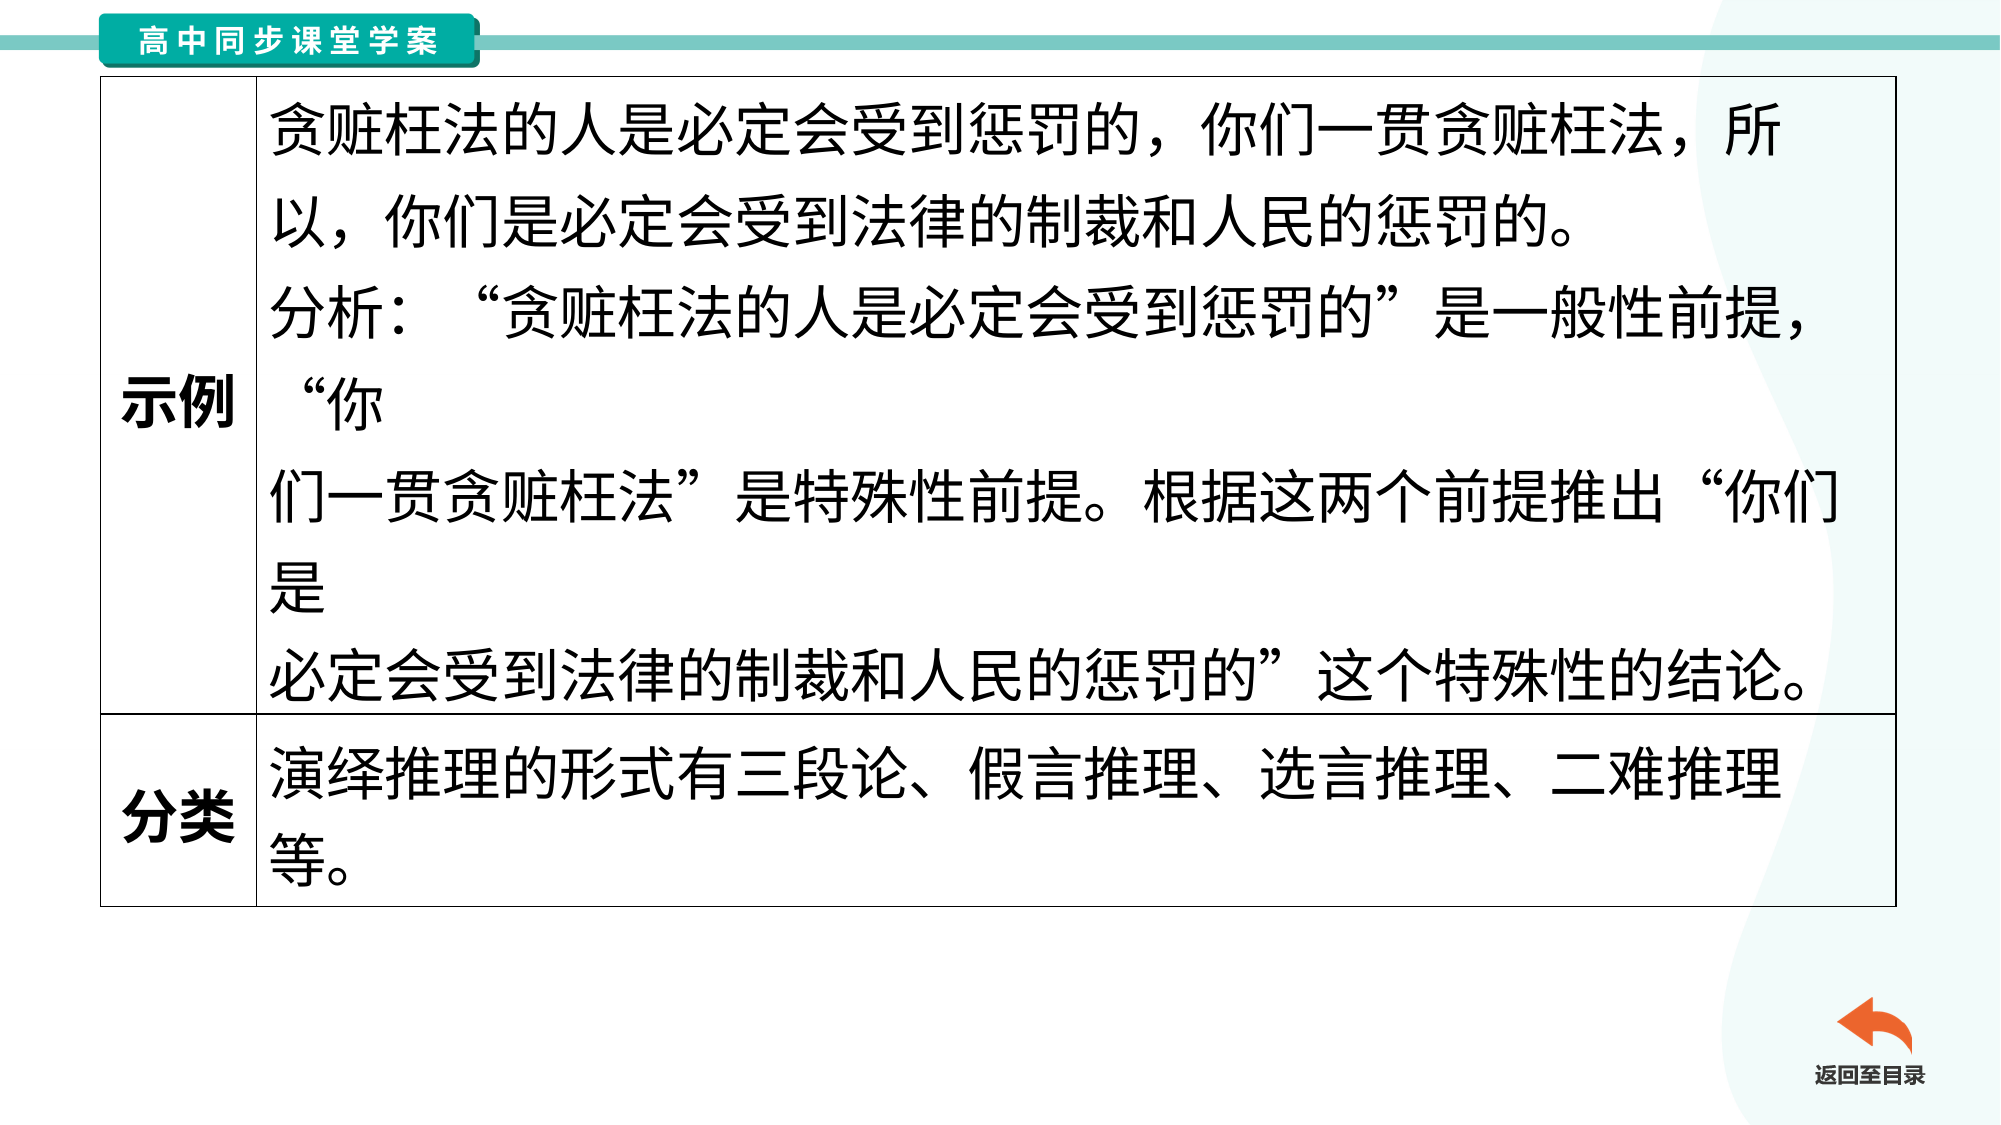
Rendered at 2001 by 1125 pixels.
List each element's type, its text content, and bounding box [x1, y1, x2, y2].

table_header 示例 [101, 77, 256, 713]
table_cell 分类 [101, 715, 256, 906]
table_cell 演绎推理的形式有三段论、假言推理、选言推理、二难推理 等。 [257, 715, 1895, 906]
table_header 贪赃枉法的人是必定会受到惩罚的，你们一贯贪赃枉法，所 以，你们是必定会受到法律的制裁和人民的惩罚的。 分析：“贪赃枉法的人是必定会受到惩罚的”是一般性前提，“你 们一贯贪赃枉法”是特殊性前提。根据这两个前提推出“你们是 必定会受到法律的制裁和人民的惩罚的”这个特殊性的结论。 [257, 77, 1895, 713]
picture [0, 0, 2000, 1125]
